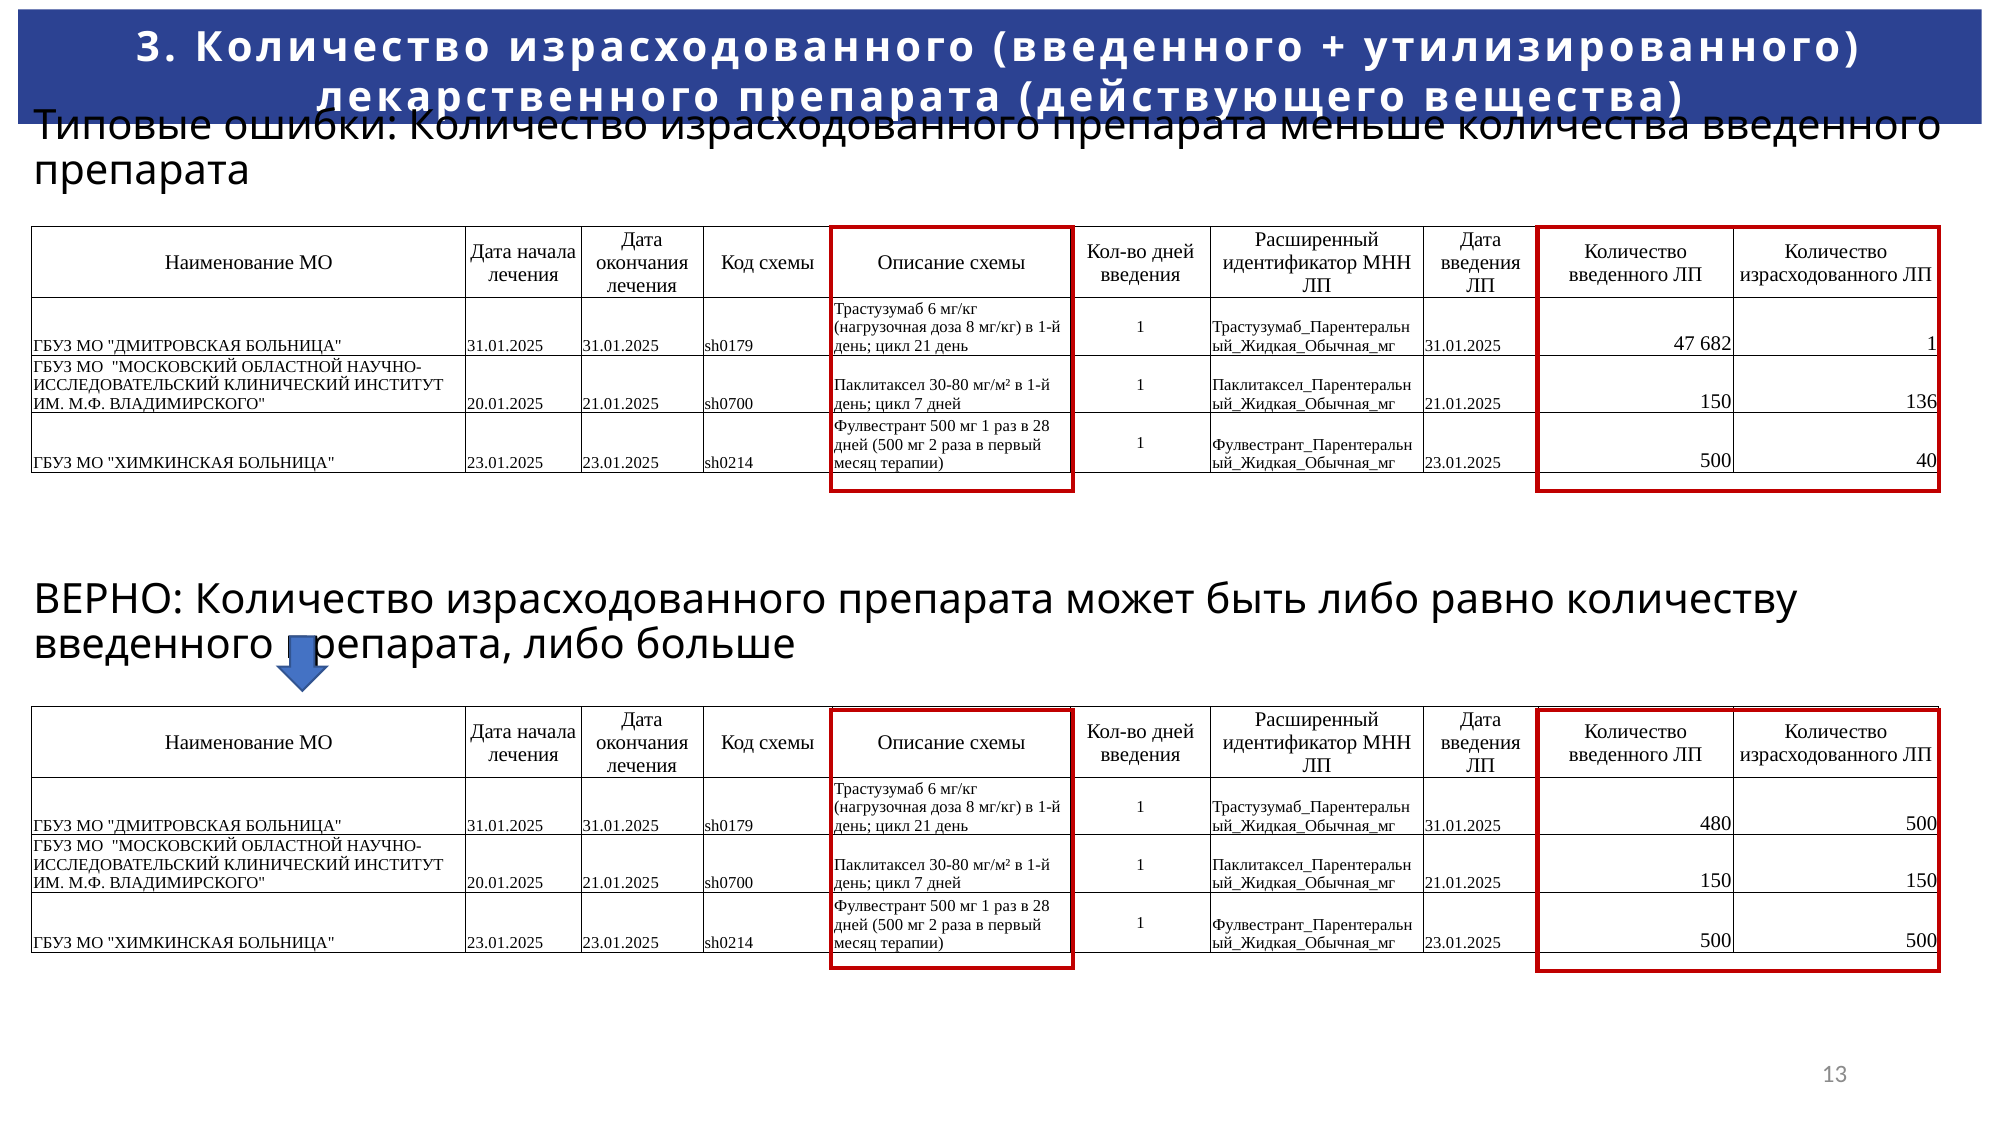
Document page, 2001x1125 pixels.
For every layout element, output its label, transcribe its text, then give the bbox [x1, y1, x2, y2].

table_cell 31.01.2025 [582, 778, 703, 834]
table_cell Трастузумаб_Парентеральный_Жидкая_Обычная_мг [1211, 778, 1423, 834]
table_cell 1 [1074, 298, 1210, 355]
text_box [830, 226, 1074, 492]
table_cell sh0214 [704, 413, 830, 472]
table_cell sh0179 [704, 298, 830, 355]
table_cell ГБУЗ МО "МОСКОВСКИЙ ОБЛАСТНОЙ НАУЧНО-ИССЛЕДОВАТЕЛЬСКИЙ КЛИНИЧЕСКИЙ ИНСТИТУТ ИМ. М.Ф. ВЛАДИМИРСКОГО" [32, 356, 465, 412]
table_cell 1 [1074, 893, 1210, 952]
table_cell 20.01.2025 [466, 835, 581, 892]
table_cell 23.01.2025 [582, 893, 703, 952]
table_cell 21.01.2025 [1424, 835, 1536, 892]
table_header Кол-во дней введения [1074, 227, 1210, 297]
table_header Дата введения ЛП [1424, 227, 1536, 297]
table_cell ГБУЗ МО "МОСКОВСКИЙ ОБЛАСТНОЙ НАУЧНО-ИССЛЕДОВАТЕЛЬСКИЙ КЛИНИЧЕСКИЙ ИНСТИТУТ ИМ. М.Ф. ВЛАДИМИРСКОГО" [32, 835, 465, 892]
table_cell 23.01.2025 [1424, 413, 1536, 472]
table_cell 23.01.2025 [466, 413, 581, 472]
table_header Дата начала лечения [466, 707, 581, 777]
slide_number 13 [1412, 1042, 1863, 1103]
table_header Наименование МО [32, 227, 465, 297]
table_cell 31.01.2025 [1424, 298, 1536, 355]
table_cell 23.01.2025 [1424, 893, 1536, 952]
table_cell sh0214 [704, 893, 830, 952]
table_cell 31.01.2025 [1424, 778, 1536, 834]
table_cell 23.01.2025 [466, 893, 581, 952]
table_cell 1 [1074, 413, 1210, 472]
text_box [1536, 226, 1940, 492]
text_box ВЕРНО: Количество израсходованного препарата может быть либо равно количеству введенного препарата, либо больше [18, 562, 1982, 676]
table_cell 31.01.2025 [466, 298, 581, 355]
table_header Дата начала лечения [466, 227, 581, 297]
table_header Расширенный идентификатор МНН ЛП [1211, 707, 1423, 777]
text_box [830, 709, 1074, 969]
table_cell Паклитаксел_Парентеральный_Жидкая_Обычная_мг [1211, 835, 1423, 892]
table_cell Трастузумаб_Парентеральный_Жидкая_Обычная_мг [1211, 298, 1423, 355]
table_header Дата окончания лечения [582, 227, 703, 297]
table_cell ГБУЗ МО "ХИМКИНСКАЯ БОЛЬНИЦА" [32, 413, 465, 472]
text_box Типовые ошибки: Количество израсходованного препарата меньше количества введенного препарата [18, 140, 1982, 201]
text_box [275, 635, 330, 693]
table_cell sh0179 [704, 778, 830, 834]
table_cell 1 [1074, 356, 1210, 412]
table_cell Паклитаксел_Парентеральный_Жидкая_Обычная_мг [1211, 356, 1423, 412]
table_cell 20.01.2025 [466, 356, 581, 412]
table_cell 23.01.2025 [582, 413, 703, 472]
table_cell sh0700 [704, 356, 830, 412]
table_cell 1 [1074, 835, 1210, 892]
table_header Наименование МО [32, 707, 465, 777]
table_cell sh0700 [704, 835, 830, 892]
table_header Дата окончания лечения [582, 707, 703, 777]
table_header Дата введения ЛП [1424, 707, 1538, 777]
text_box [1536, 709, 1940, 972]
table_cell 21.01.2025 [582, 835, 703, 892]
table_cell Фулвестрант_Парентеральный_Жидкая_Обычная_мг [1211, 413, 1423, 472]
text_box 3. Количество израсходованного (введенного + утилизированного) лекарственного препарата (действующего вещества) [18, 9, 1982, 124]
table_header Код схемы [704, 707, 832, 777]
table_cell ГБУЗ МО "ДМИТРОВСКАЯ БОЛЬНИЦА" [32, 298, 465, 355]
table_cell 31.01.2025 [466, 778, 581, 834]
table_header Кол-во дней введения [1071, 707, 1210, 777]
table_cell Фулвестрант_Парентеральный_Жидкая_Обычная_мг [1211, 893, 1423, 952]
table_header Расширенный идентификатор МНН ЛП [1211, 227, 1423, 297]
table_cell 21.01.2025 [582, 356, 703, 412]
table_cell 1 [1074, 778, 1210, 834]
table_cell 21.01.2025 [1424, 356, 1536, 412]
table_header Код схемы [704, 227, 830, 297]
table_cell 31.01.2025 [582, 298, 703, 355]
table_cell ГБУЗ МО "ДМИТРОВСКАЯ БОЛЬНИЦА" [32, 778, 465, 834]
table_cell ГБУЗ МО "ХИМКИНСКАЯ БОЛЬНИЦА" [32, 893, 465, 952]
